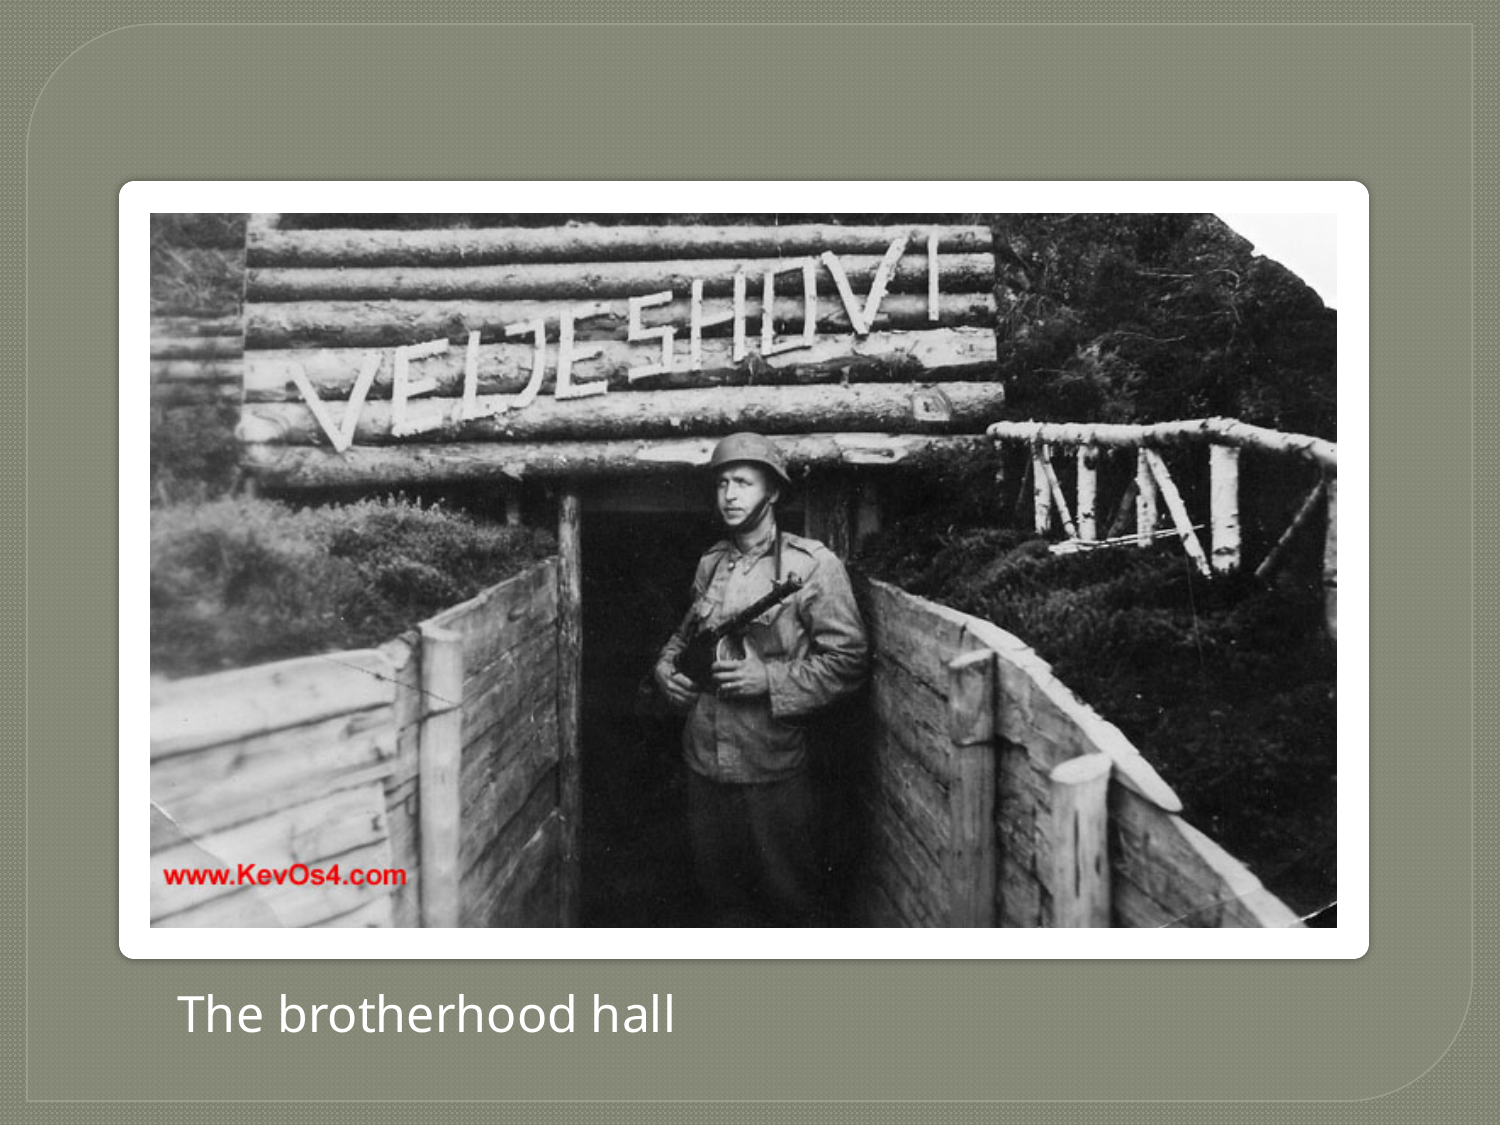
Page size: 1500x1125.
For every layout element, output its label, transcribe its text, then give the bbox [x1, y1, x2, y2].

text_box The brotherhood hall [162, 974, 1363, 1050]
picture [149, 212, 1338, 929]
